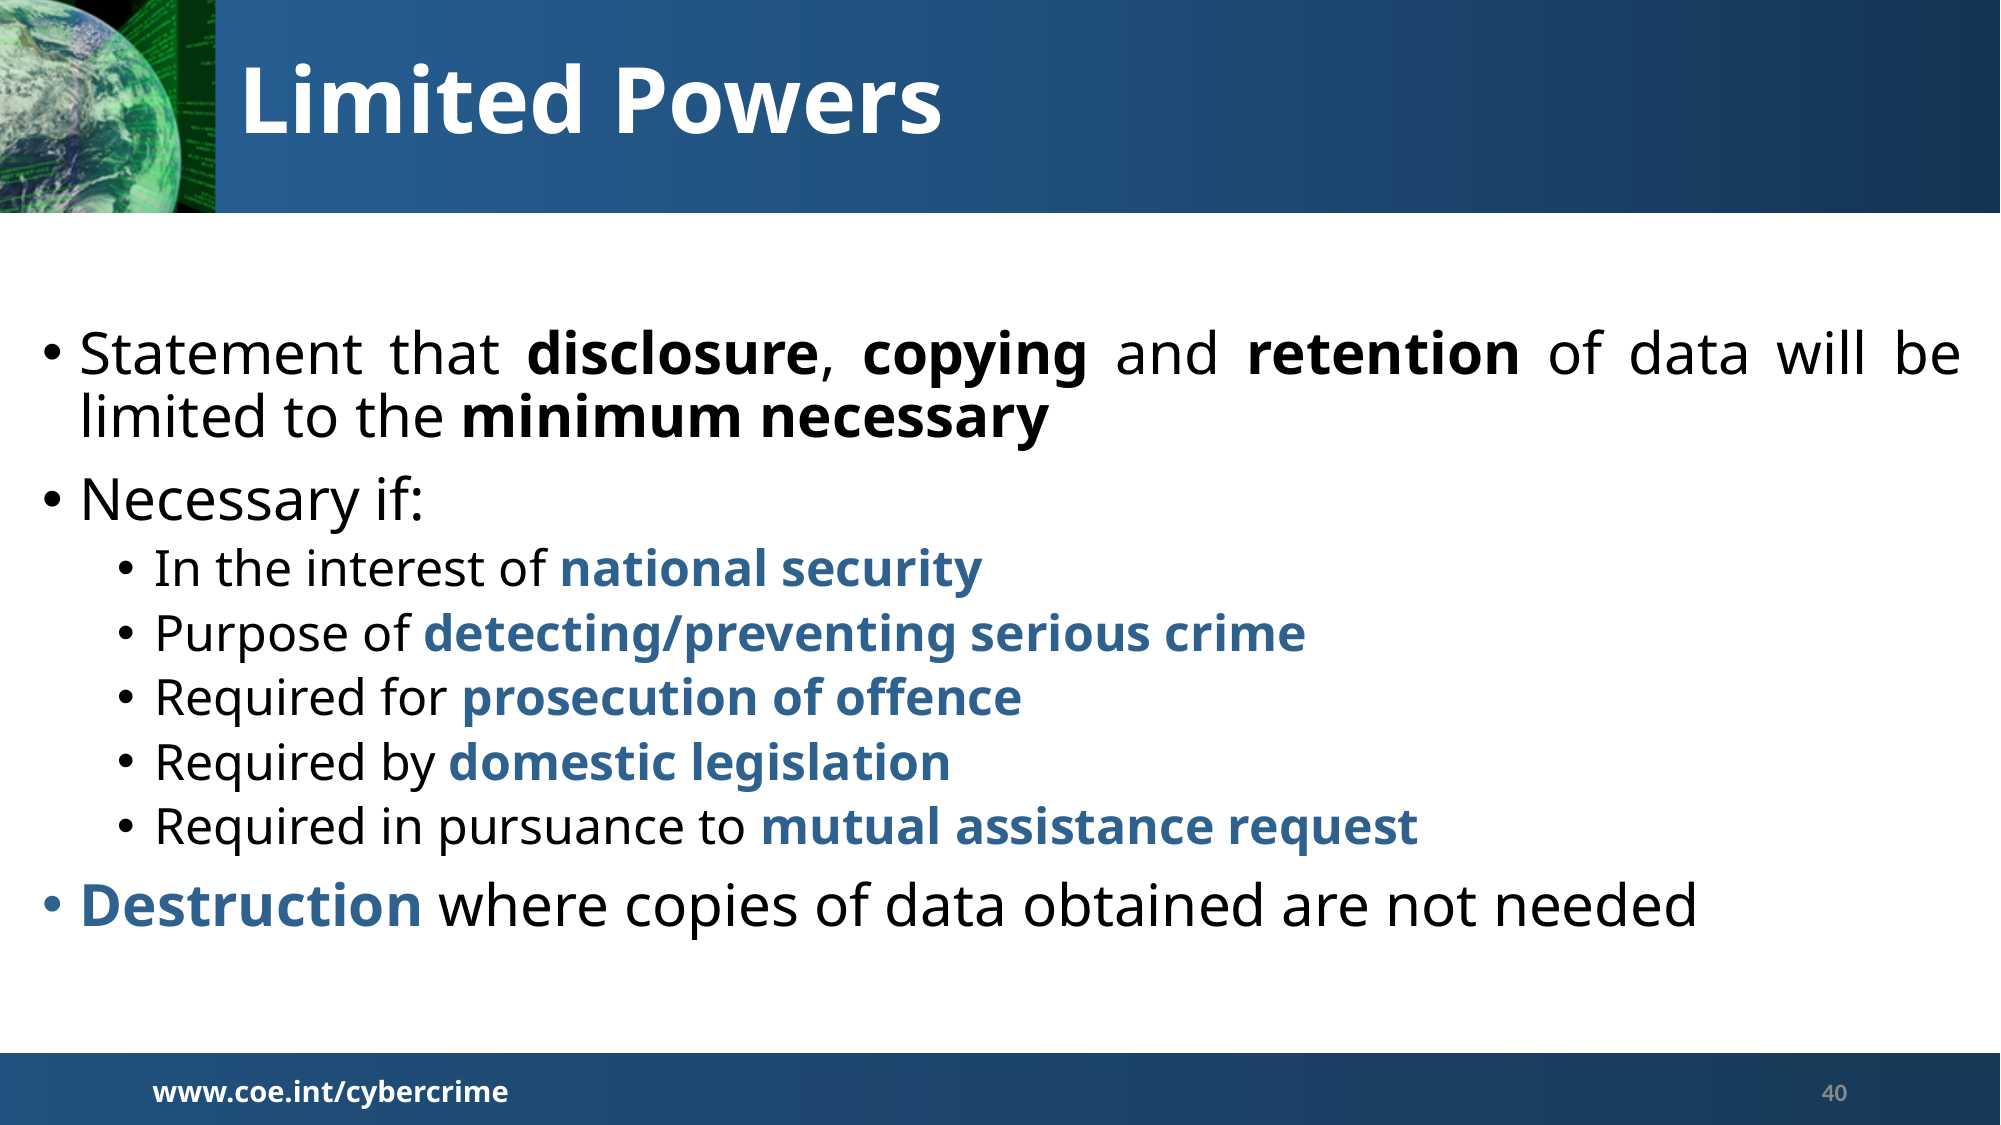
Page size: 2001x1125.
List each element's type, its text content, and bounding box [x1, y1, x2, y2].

title Limited Powers [223, 29, 1949, 179]
slide_number www.coe.int/cybercrime [137, 1061, 588, 1121]
list Statement that disclosure, copying and retention of data will be limited to the minimum necessary Necessary if: In the interest of national security Purpose of detecting/preventing serious crime Required for prosecution of offence Required by domestic legislation Required in pursuance to mutual assistance request Destruction where copies of data obtained are not needed [27, 225, 1978, 1042]
picture [0, 0, 2000, 213]
slide_number 40 [1412, 1061, 1863, 1121]
